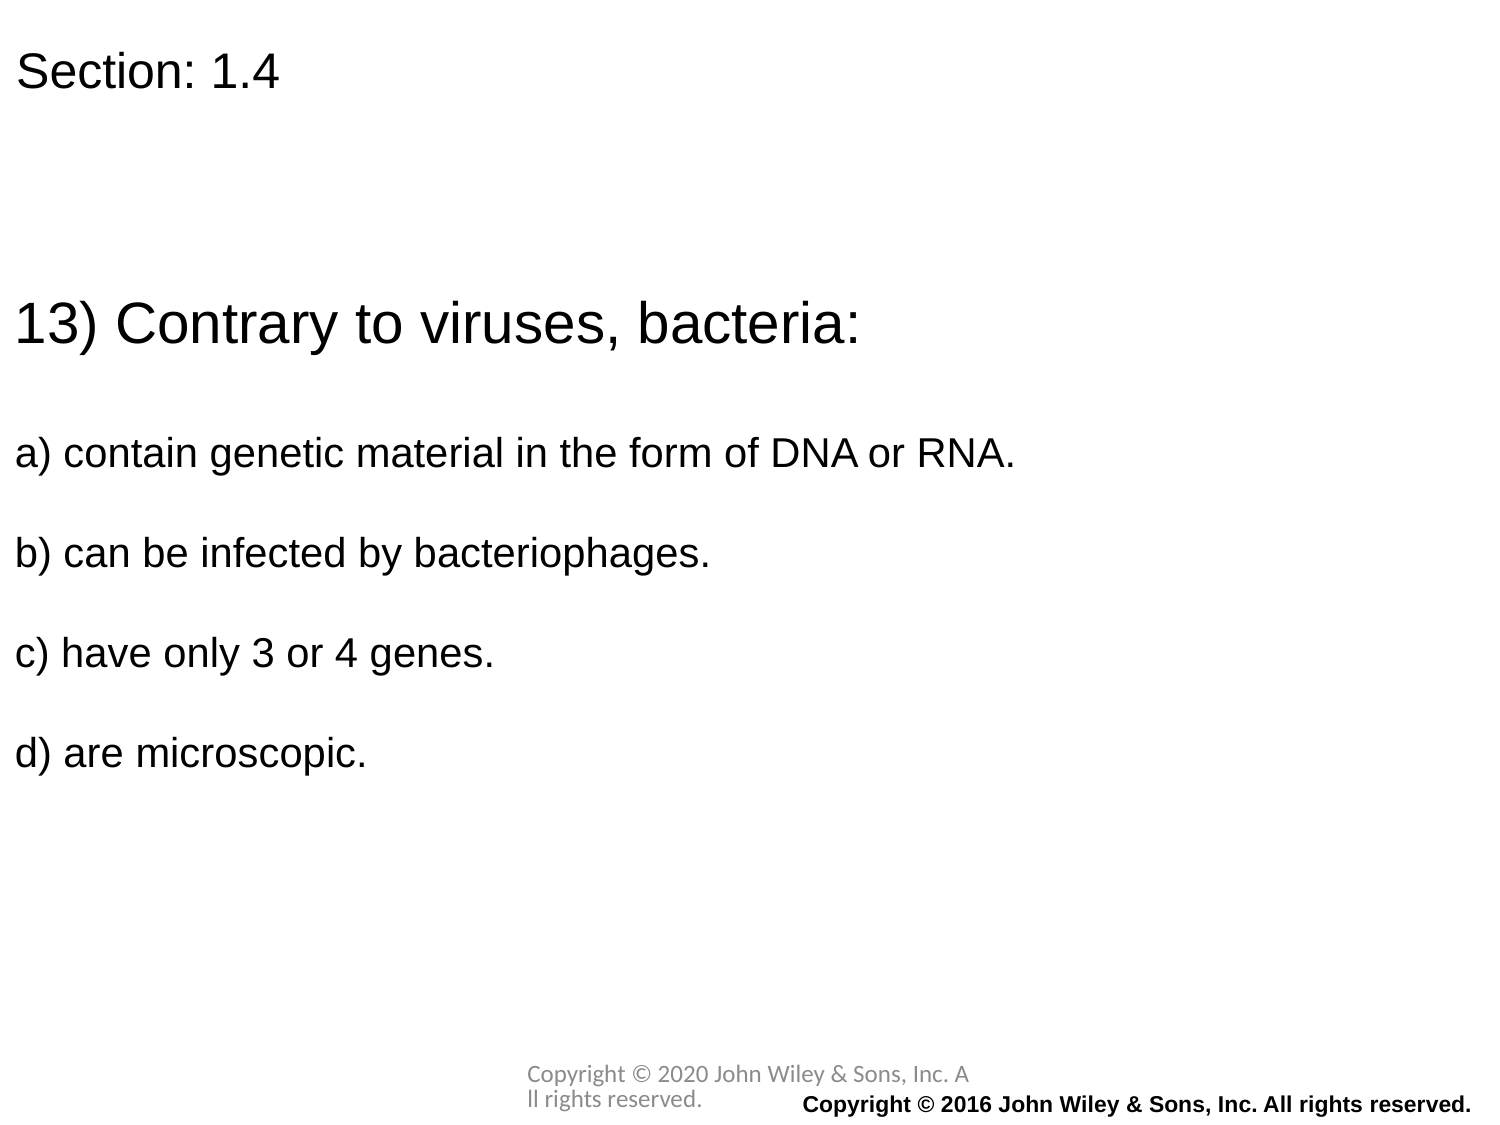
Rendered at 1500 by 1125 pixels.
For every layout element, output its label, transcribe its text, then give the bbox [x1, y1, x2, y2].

text_box 13) Contrary to viruses, bacteria: a) contain genetic material in the form of DNA or RNA. b) can be infected by bacteriophages. c) have only 3 or 4 genes. d) are microscopic. [0, 278, 1338, 784]
text_box Section: 1.4 [1, 31, 296, 166]
text_box Copyright © 2016 John Wiley & Sons, Inc. All rights reserved. [512, 1065, 1488, 1125]
footer Copyright © 2020 John Wiley & Sons, Inc. All rights reserved. [512, 1042, 988, 1103]
